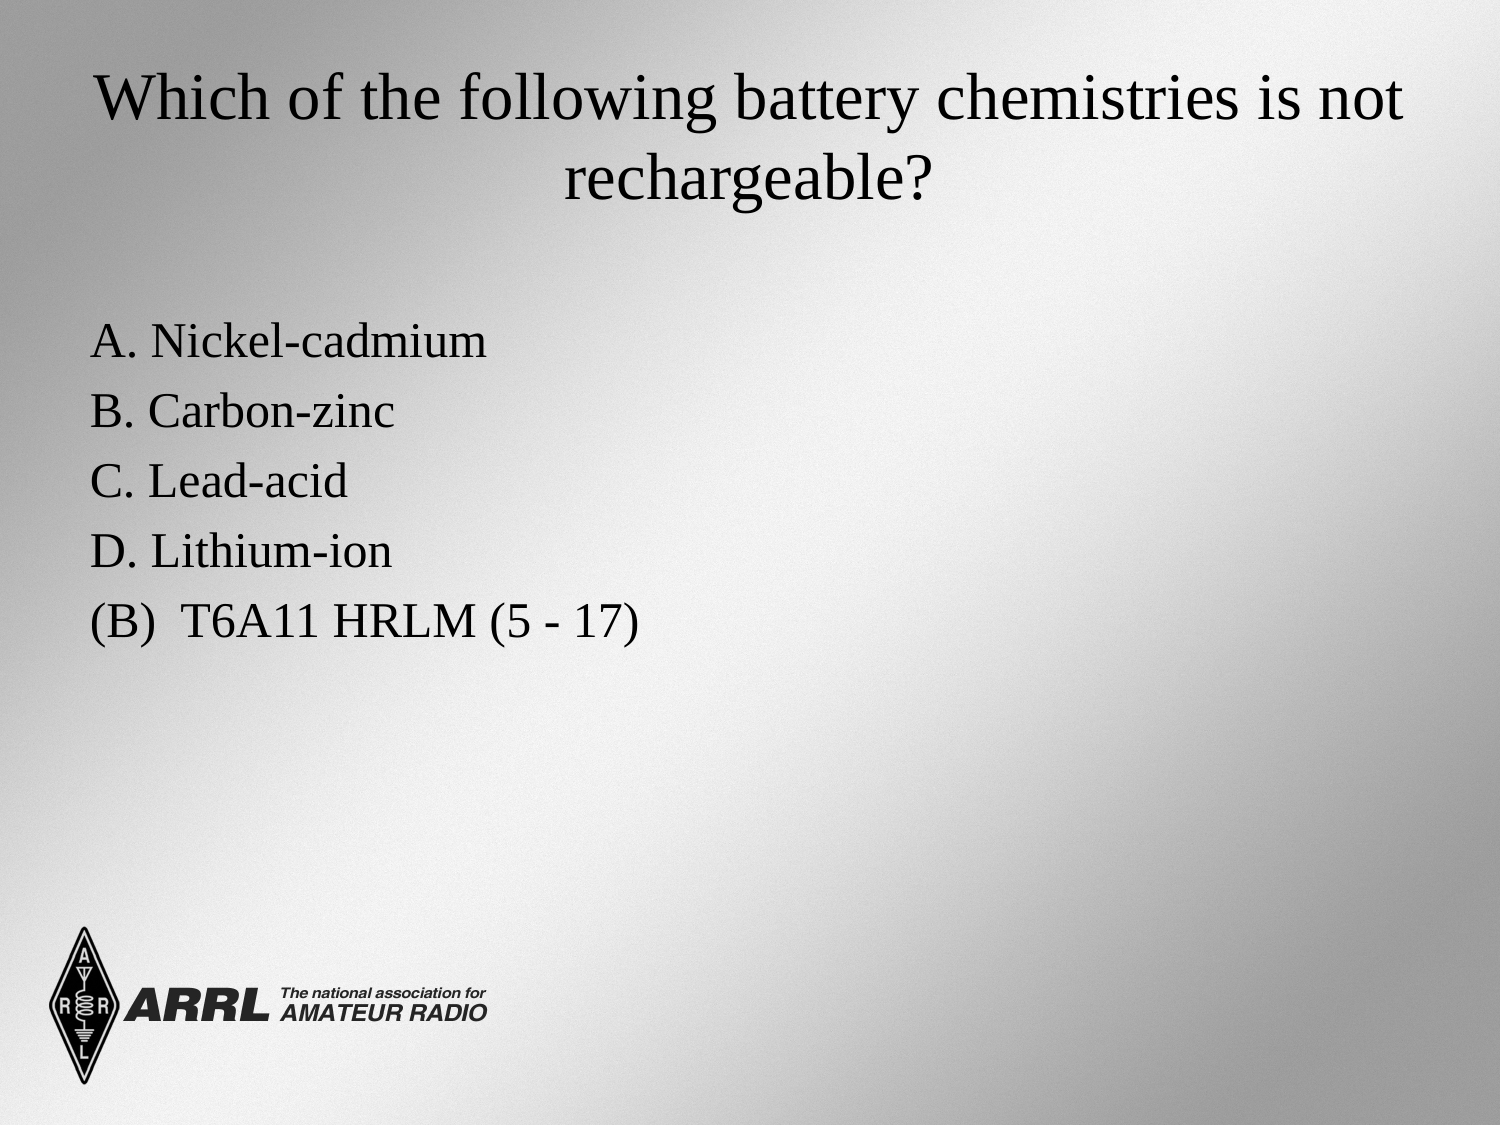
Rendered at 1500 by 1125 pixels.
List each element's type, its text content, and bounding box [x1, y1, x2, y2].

picture [0, 0, 1500, 1125]
title Which of the following battery chemistries is not rechargeable? [75, 45, 1425, 233]
list A. Nickel-cadmium B. Carbon-zinc C. Lead-acid D. Lithium-ion (B) T6A11 HRLM (5 - 17) [75, 299, 1425, 1005]
